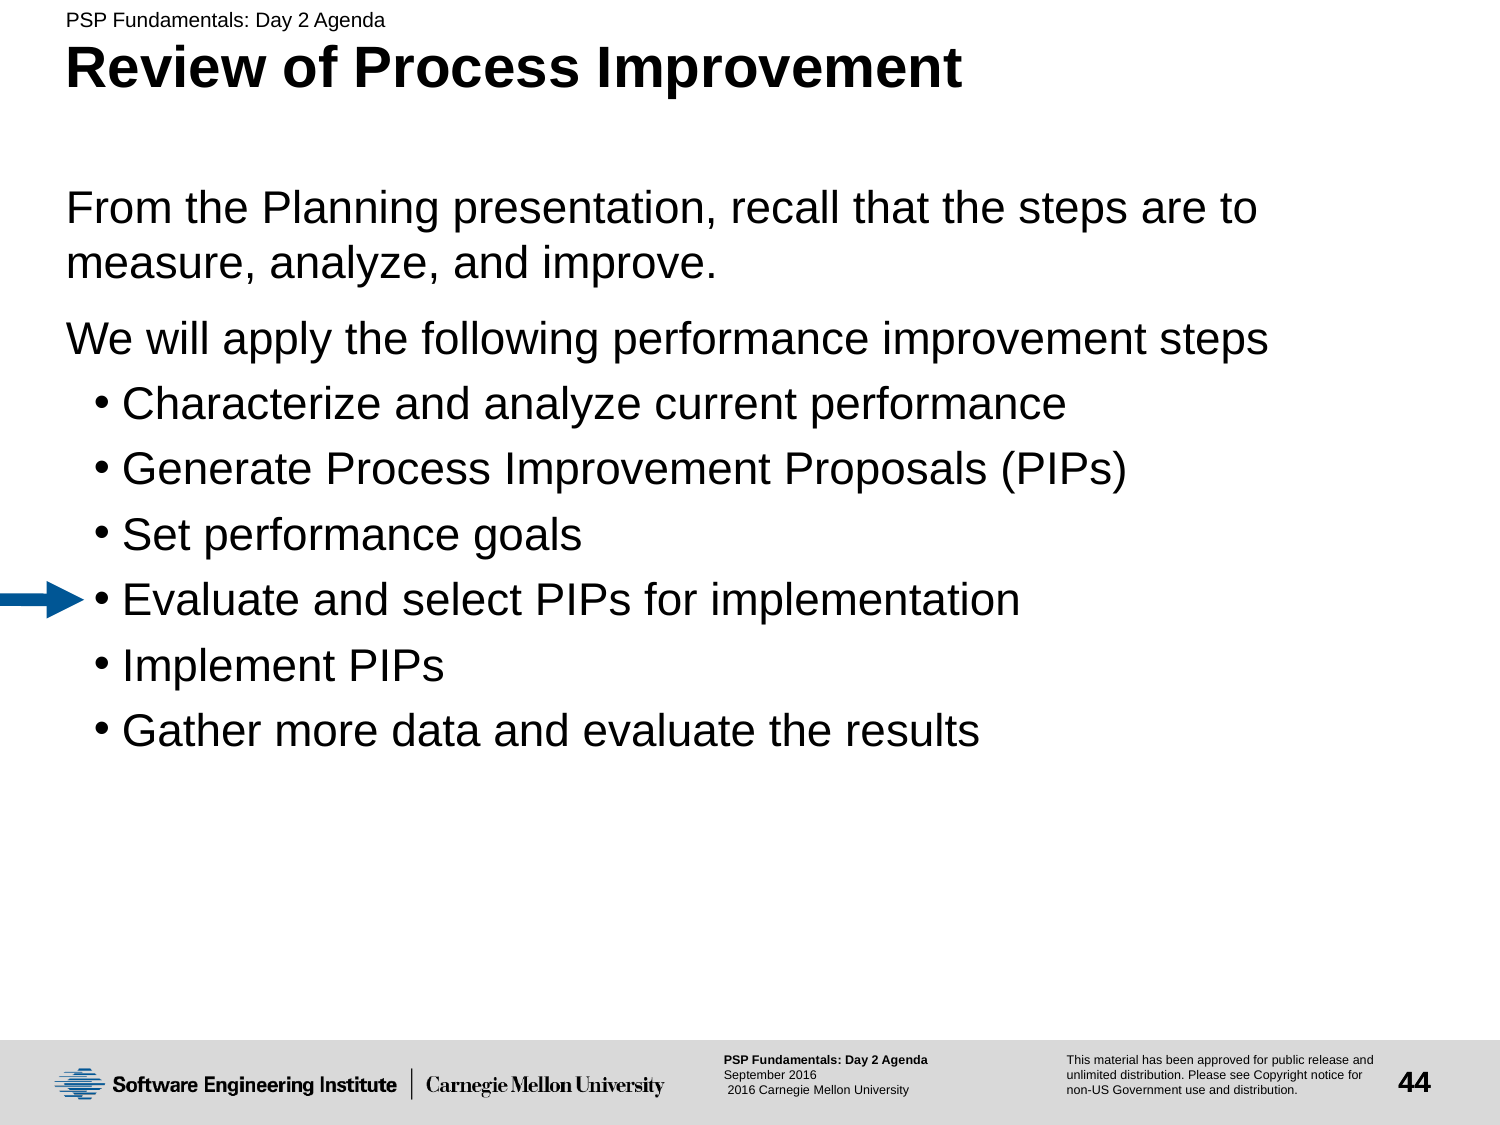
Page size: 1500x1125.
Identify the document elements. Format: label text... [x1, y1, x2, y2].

title Review of Process Improvement [65, 37, 1430, 148]
text_box [0, 593, 85, 606]
picture [46, 1061, 673, 1104]
list From the Planning presentation, recall that the steps are to measure, analyze, and improve. We will apply the following performance improvement steps Characterize and analyze current performance Generate Process Improvement Proposals (PIPs) Set performance goals Evaluate and select PIPs for implementation Implement PIPs Gather more data and evaluate the results [65, 177, 1431, 1000]
